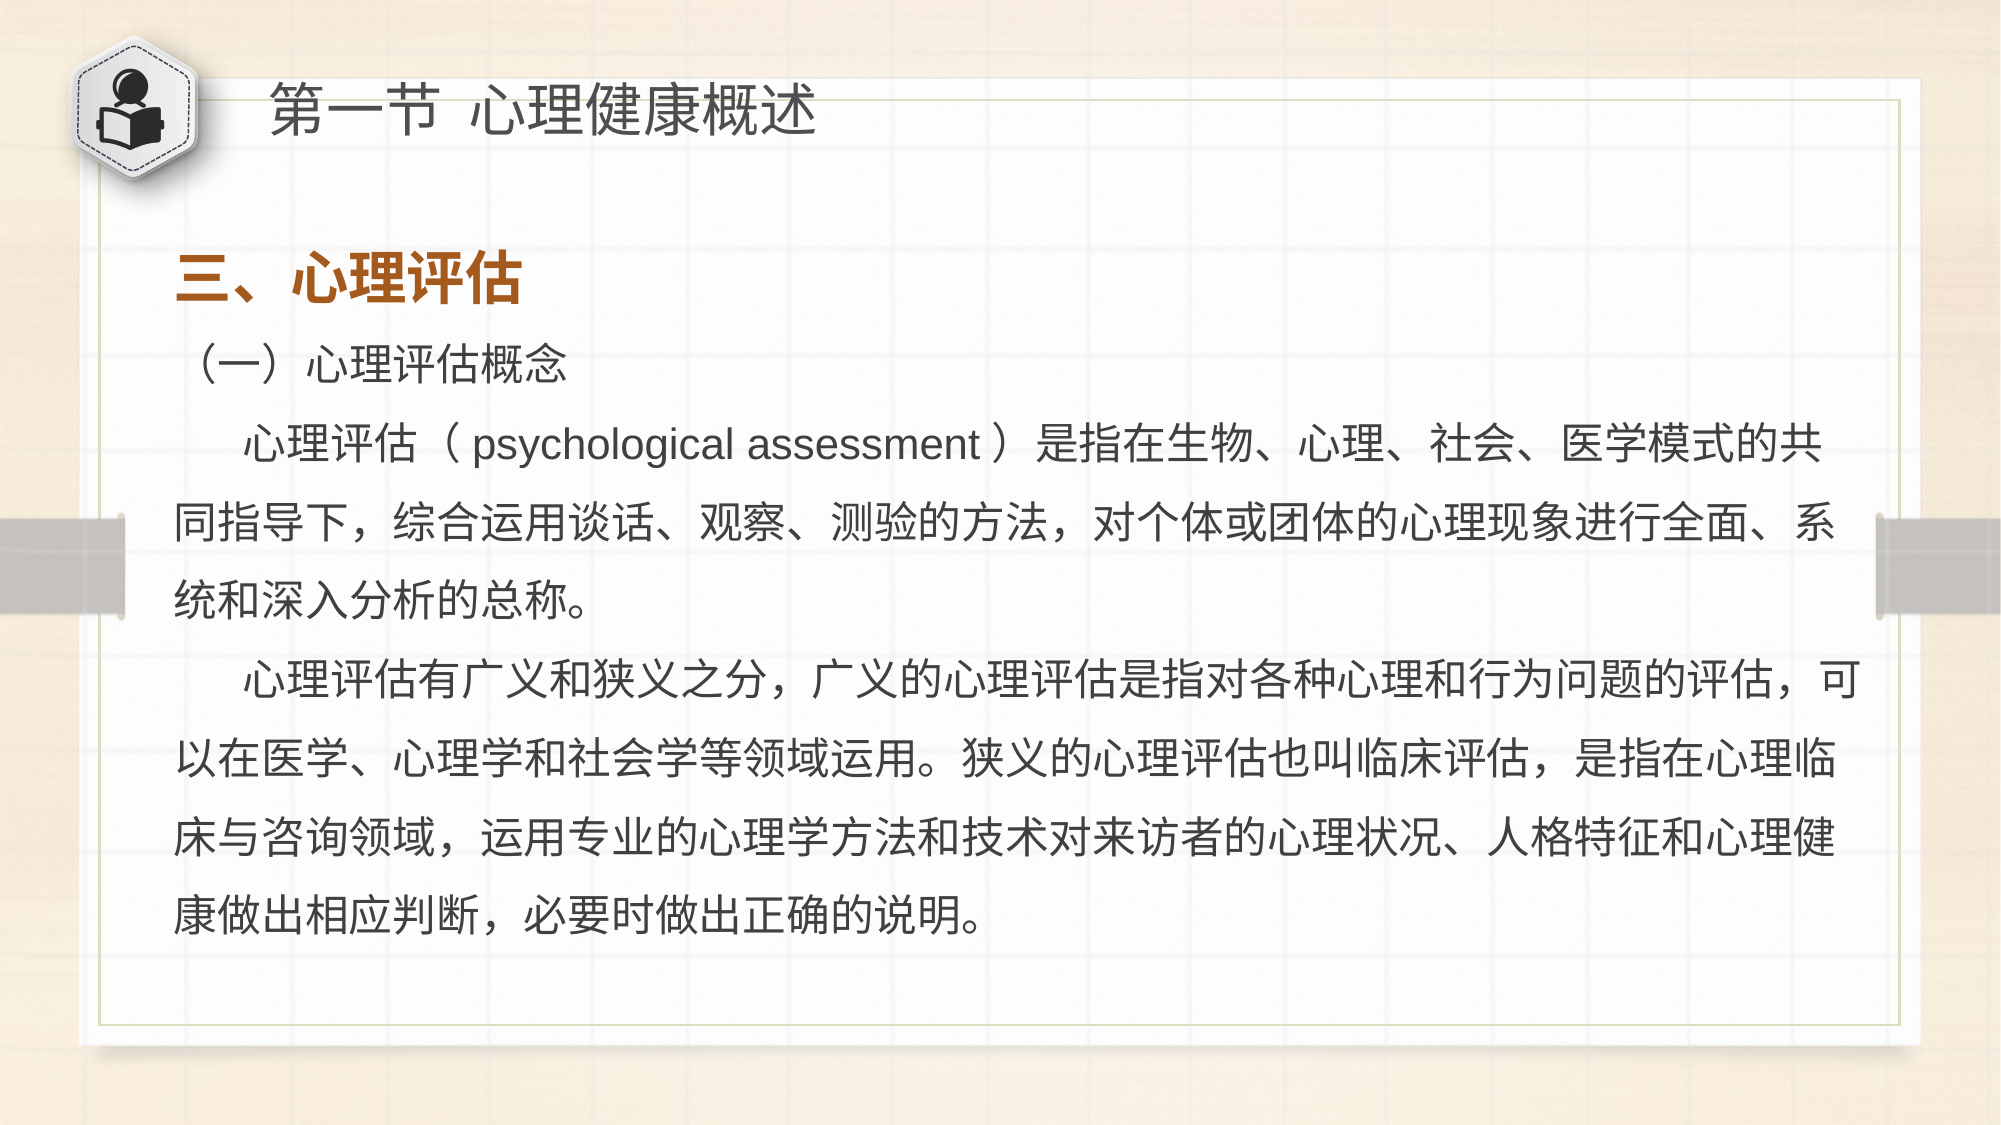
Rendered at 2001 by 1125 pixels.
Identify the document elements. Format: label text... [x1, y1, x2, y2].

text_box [61, 43, 206, 173]
picture [0, 0, 2001, 1125]
text_box 第一节 心理健康概述 [253, 65, 1660, 150]
text_box 三、心理评估 （一）心理评估概念 心理评估（psychological assessment）是指在生物、心理、社会、医学模式的共同指导下，综合运用谈话、观察、测验的方法，对个体或团体的心理现象进行全面、系统和深入分析的总称。 心理评估有广义和狭义之分，广义的心理评估是指对各种心理和行为问题的评估，可以在医学、心理学和社会学等领域运用。狭义的心理评估也叫临床评估，是指在心理临床与咨询领域，运用专业的心理学方法和技术对来访者的心理状况、人格特征和心理健康做出相应判断，必要时做出正确的说明。 [159, 198, 1879, 1027]
